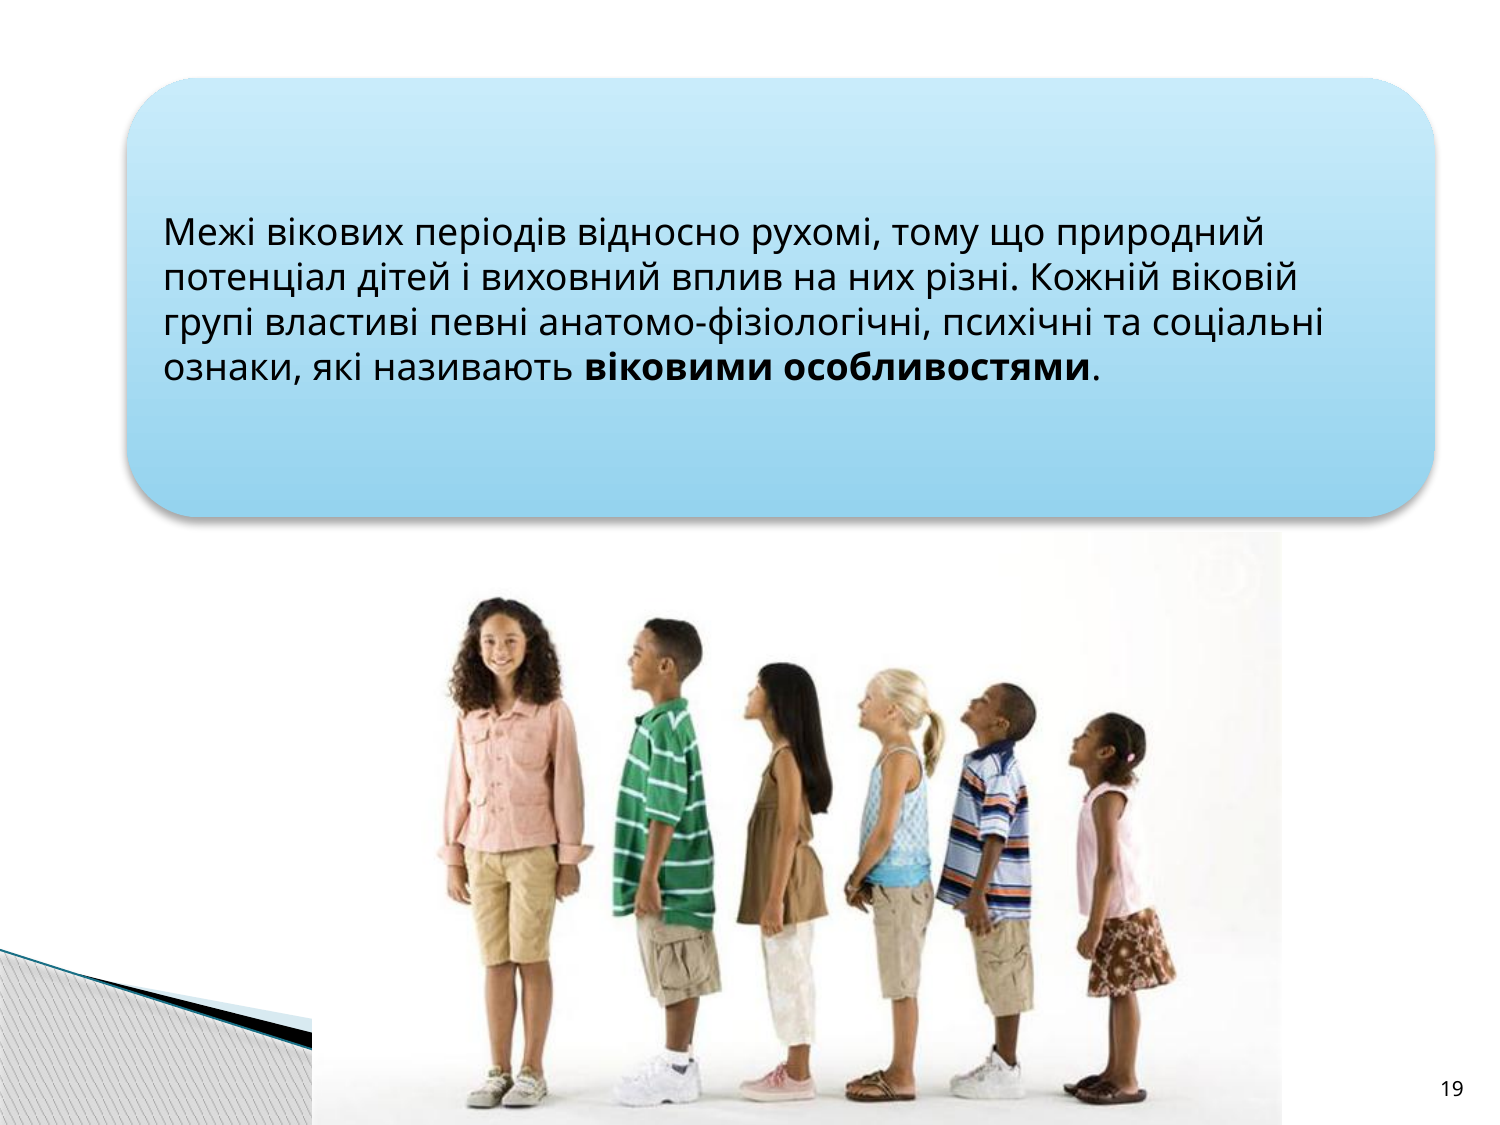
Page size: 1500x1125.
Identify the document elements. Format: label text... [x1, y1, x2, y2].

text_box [126, 77, 1436, 518]
slide_number 19 [1418, 1051, 1479, 1112]
picture [312, 532, 1282, 1125]
